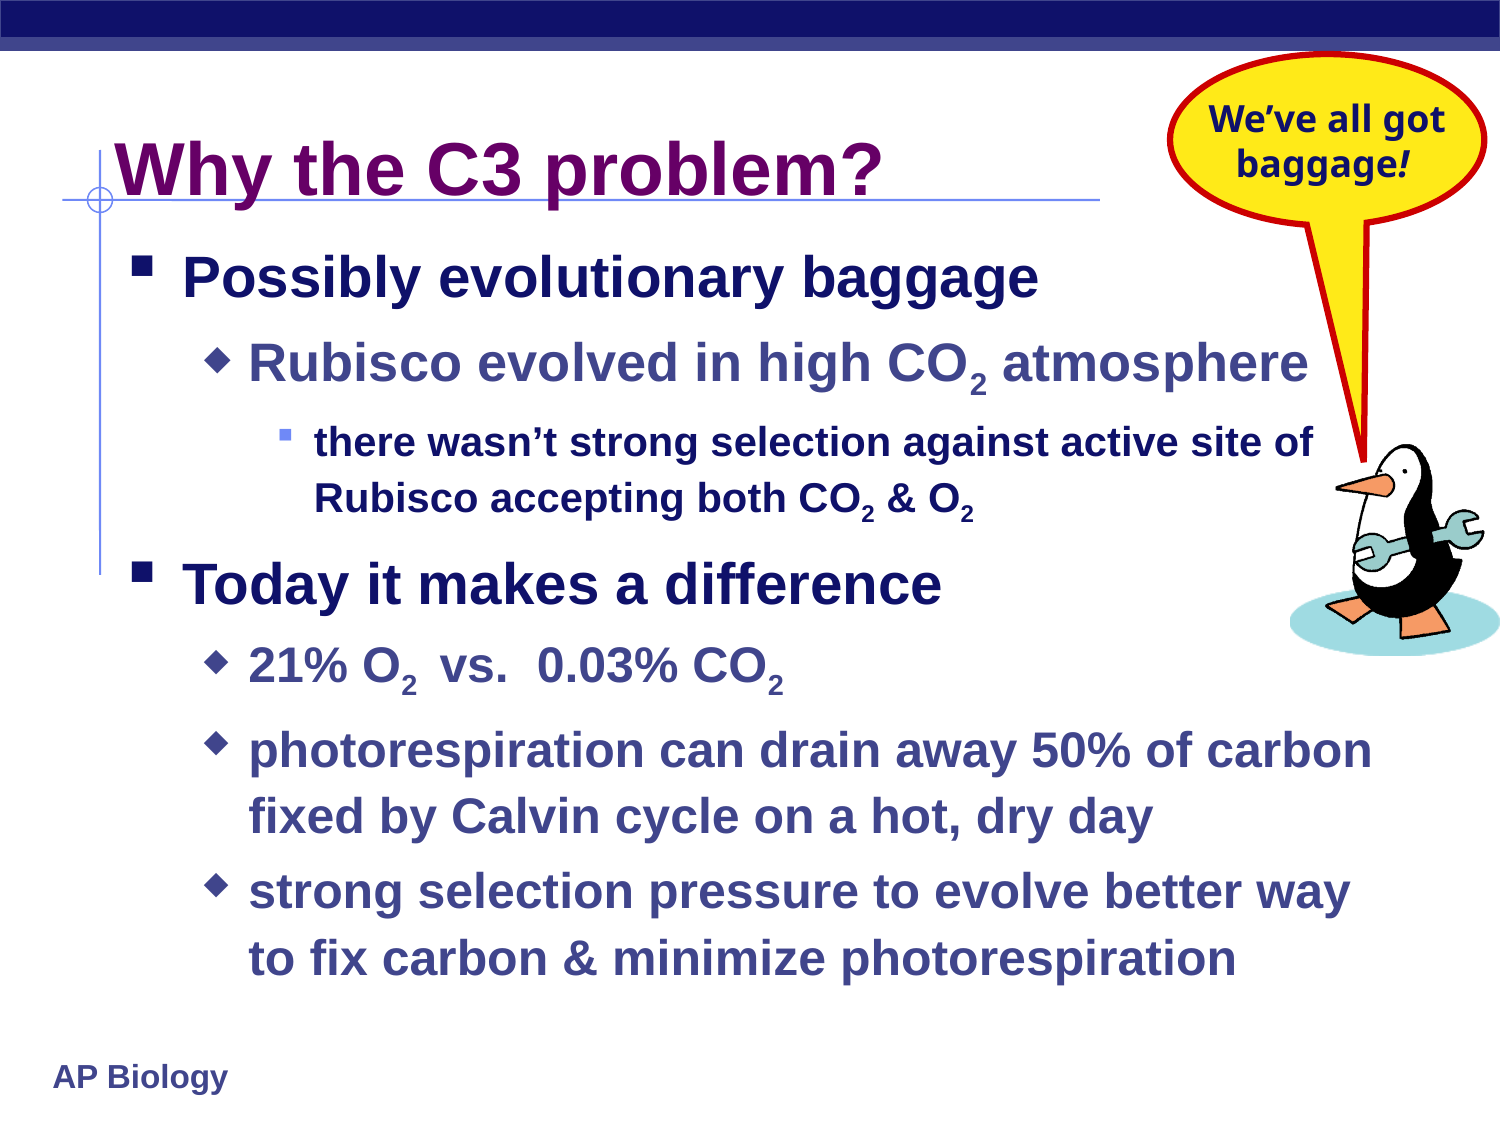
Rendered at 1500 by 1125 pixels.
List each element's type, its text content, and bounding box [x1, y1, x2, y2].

text_box We’ve all got baggage! [1170, 54, 1485, 441]
list Possibly evolutionary baggage Rubisco evolved in high CO2 atmosphere there wasn’t strong selection against active site of Rubisco accepting both CO2 & O2 Today it makes a difference 21% O2 vs. 0.03% CO2 photorespiration can drain away 50% of carbon fixed by Calvin cycle on a hot, dry day strong selection pressure to evolve better way to fix carbon & minimize photorespiration [111, 224, 1476, 1063]
picture [1290, 443, 1500, 657]
title Why the C3 problem? [99, 112, 1290, 238]
